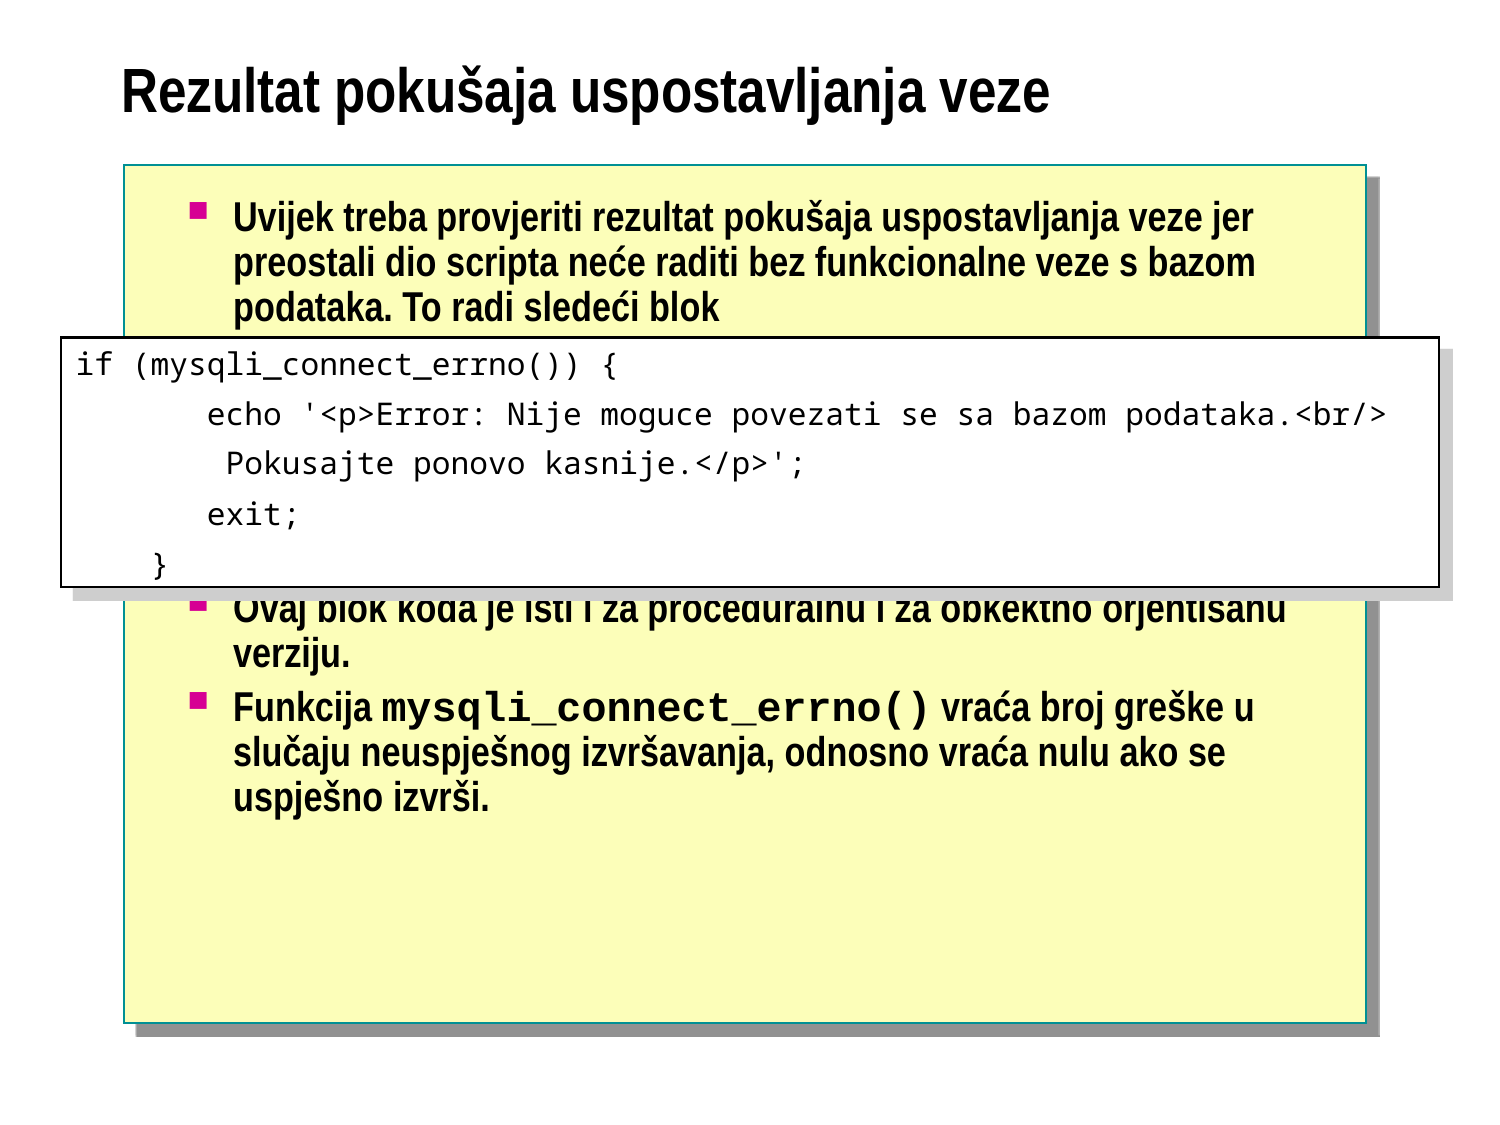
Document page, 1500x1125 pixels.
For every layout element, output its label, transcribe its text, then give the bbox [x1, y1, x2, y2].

list Uvijek treba provjeriti rezultat pokušaja uspostavljanja veze jer preostali dio scripta neće raditi bez funkcionalne veze s bazom podataka. To radi sledeći blok Ovaj blok koda je isti i za proceduralnu i za obkektno orjentisanu verziju. Funkcija mysqli_connect_errno() vraća broj greške u slučaju neuspješnog izvršavanja, odnosno vraća nulu ako se uspješno izvrši. [172, 601, 1353, 1008]
text_box if (mysqli_connect_errno()) { echo '<p>Error: Nije moguce povezati se sa bazom podataka.<br/> Pokusajte ponovo kasnije.</p>'; exit; } [60, 337, 1439, 588]
list Uvijek treba provjeriti rezultat pokušaja uspostavljanja veze jer preostali dio scripta neće raditi bez funkcionalne veze s bazom podataka. To radi sledeći blok Ovaj blok koda je isti i za proceduralnu i za obkektno orjentisanu verziju. Funkcija mysqli_connect_errno() vraća broj greške u slučaju neuspješnog izvršavanja, odnosno vraća nulu ako se uspješno izvrši. [172, 187, 1353, 337]
title Rezultat pokušaja uspostavljanja veze [106, 25, 1450, 164]
